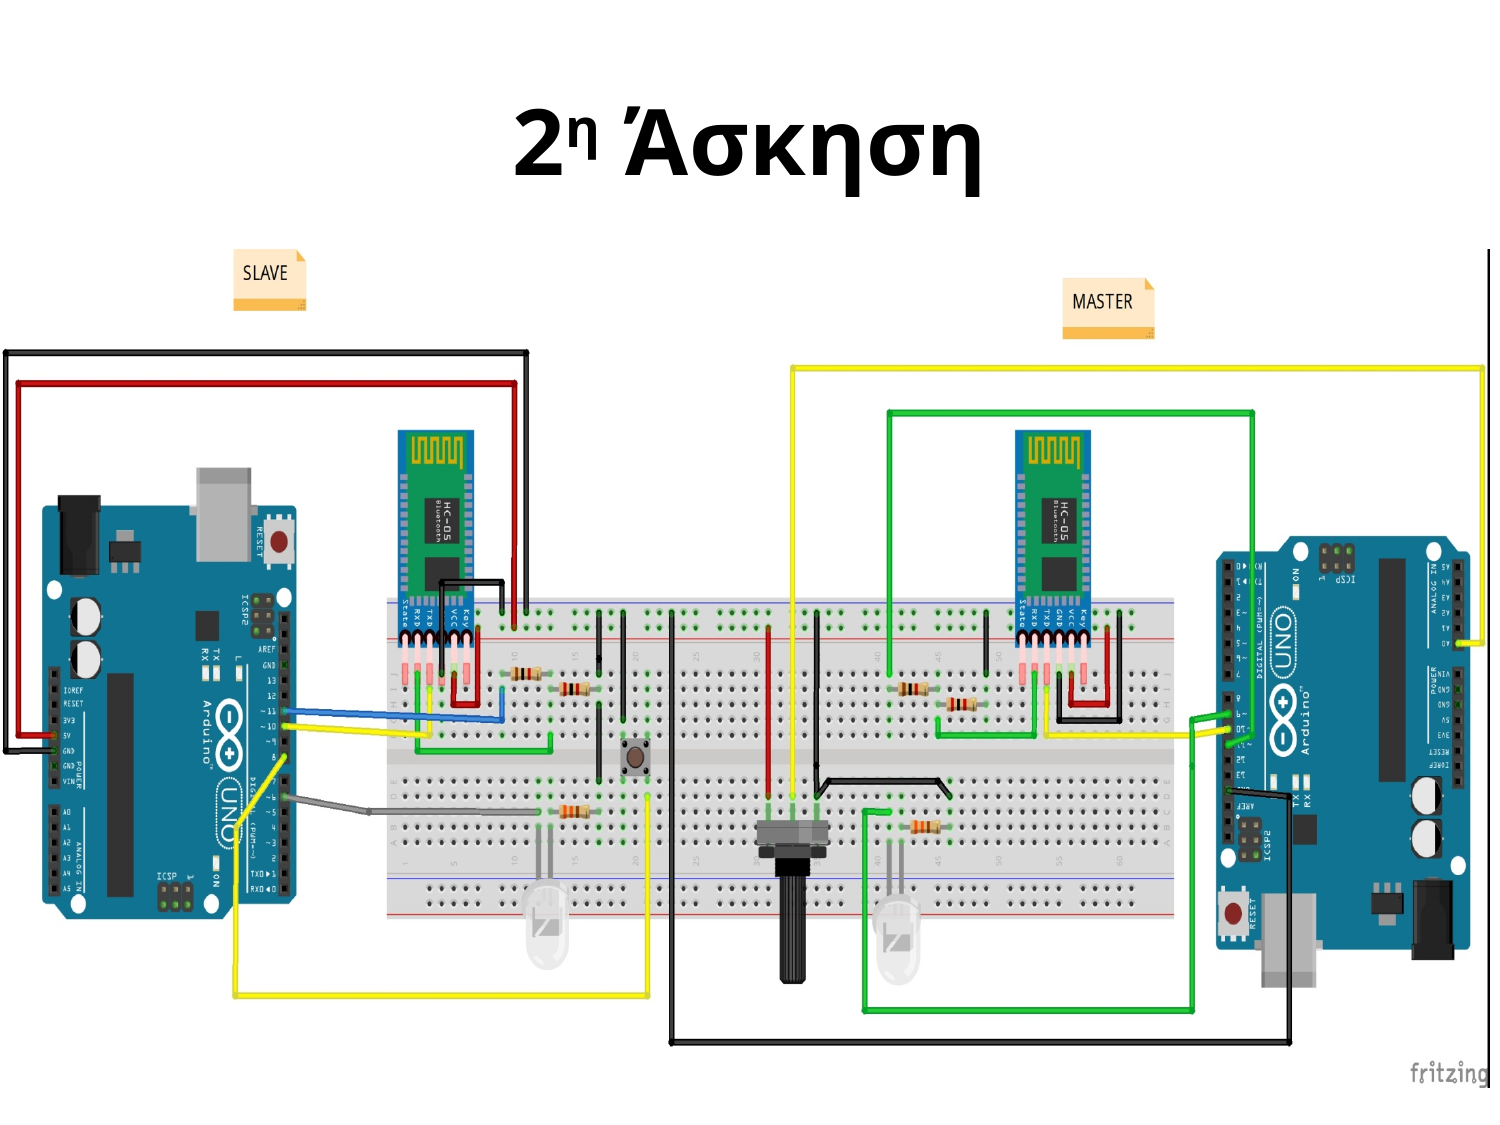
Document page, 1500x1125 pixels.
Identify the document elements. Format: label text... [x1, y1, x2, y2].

title 2η Άσκηση [75, 45, 1425, 233]
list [0, 249, 1490, 1088]
